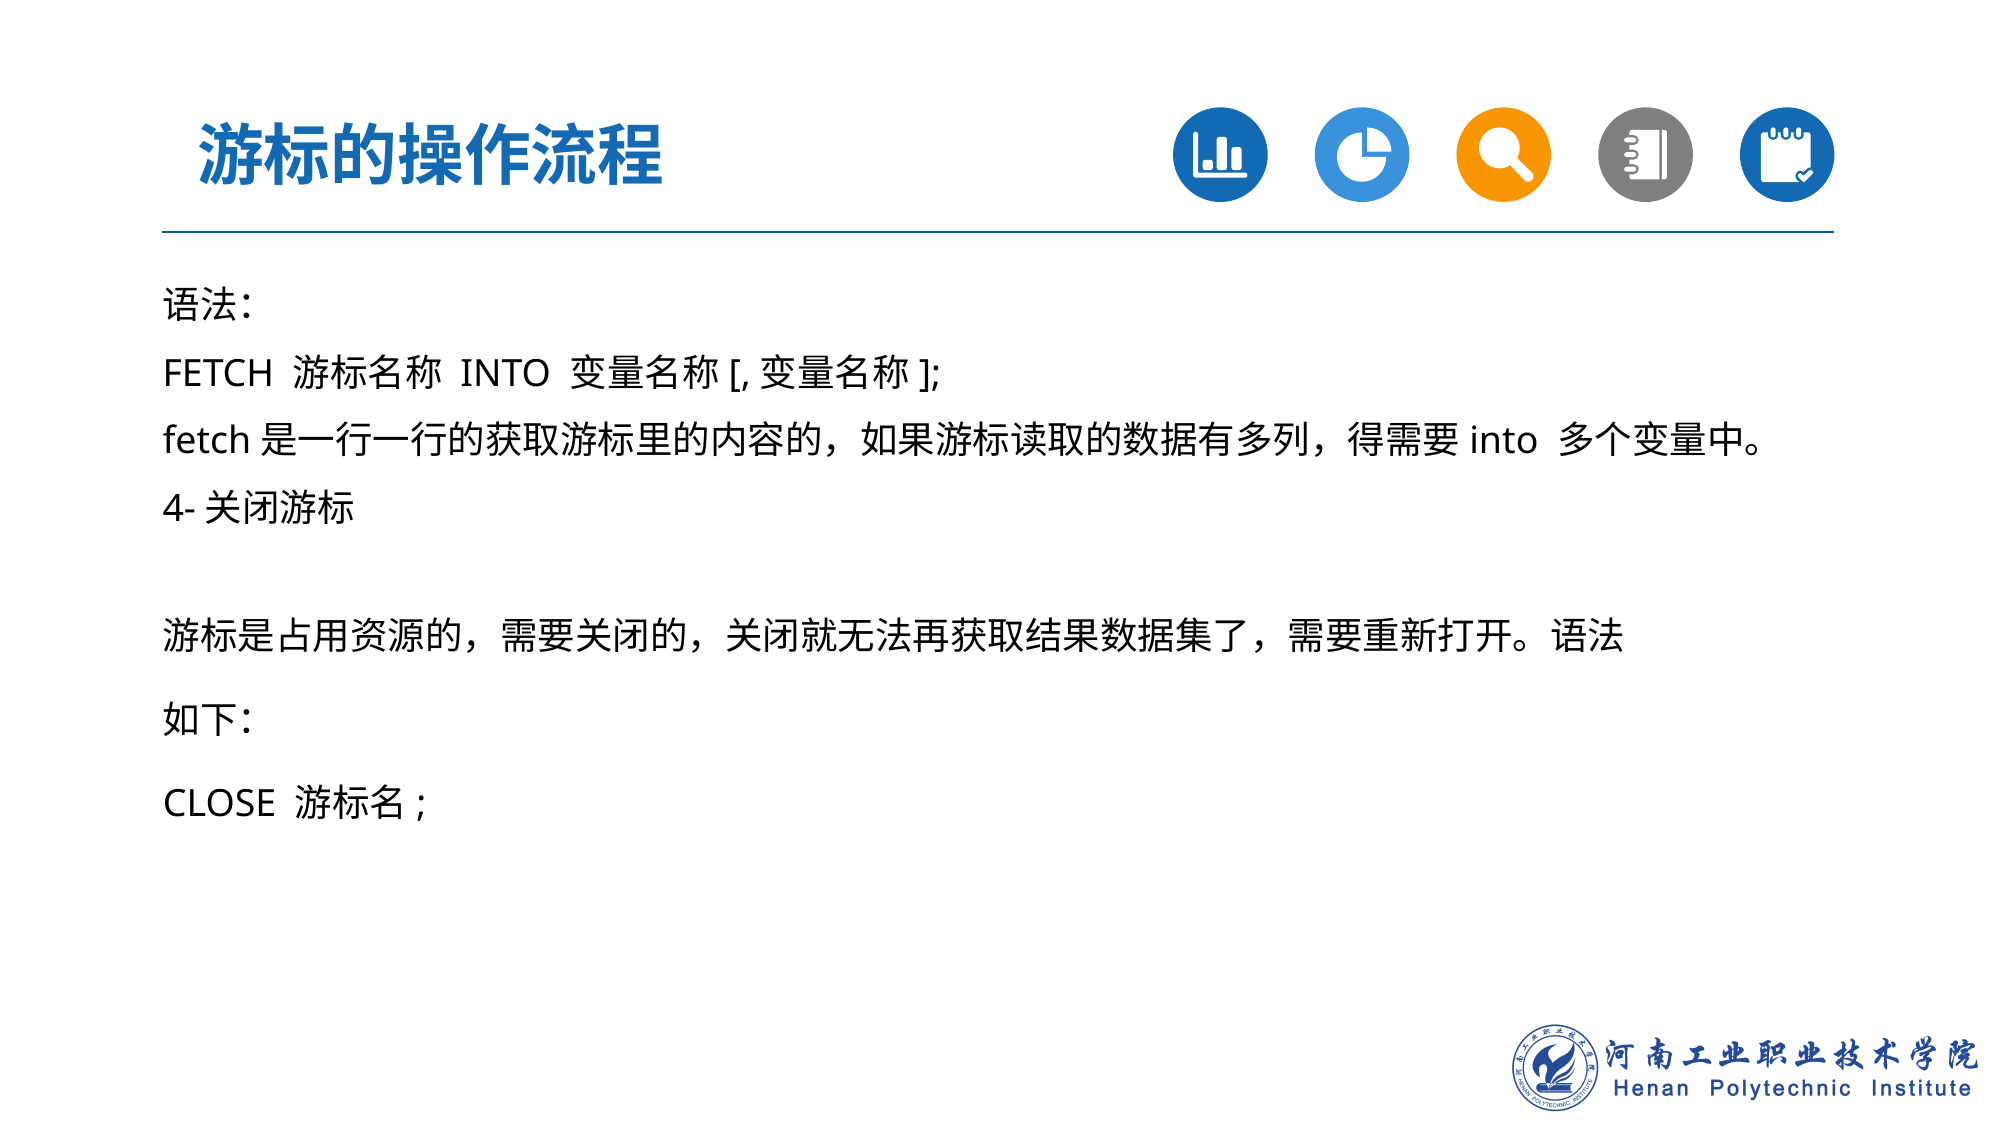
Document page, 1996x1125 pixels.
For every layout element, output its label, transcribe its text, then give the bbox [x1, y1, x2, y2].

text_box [1456, 107, 1552, 203]
text_box 语法： FETCH 游标名称 INTO 变量名称[,变量名称]; fetch是一行一行的获取游标里的内容的，如果游标读取的数据有多列，得需要into 多个变量中。 4-关闭游标 [151, 235, 1809, 553]
text_box 游标是占用资源的，需要关闭的，关闭就无法再获取结果数据集了，需要重新打开。语法如下： CLOSE 游标名; [142, 552, 1643, 929]
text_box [1172, 107, 1268, 203]
picture [1493, 1020, 1984, 1118]
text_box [1598, 107, 1694, 203]
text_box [1314, 107, 1410, 203]
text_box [1739, 107, 1835, 203]
text_box 游标的操作流程 [110, 93, 752, 203]
